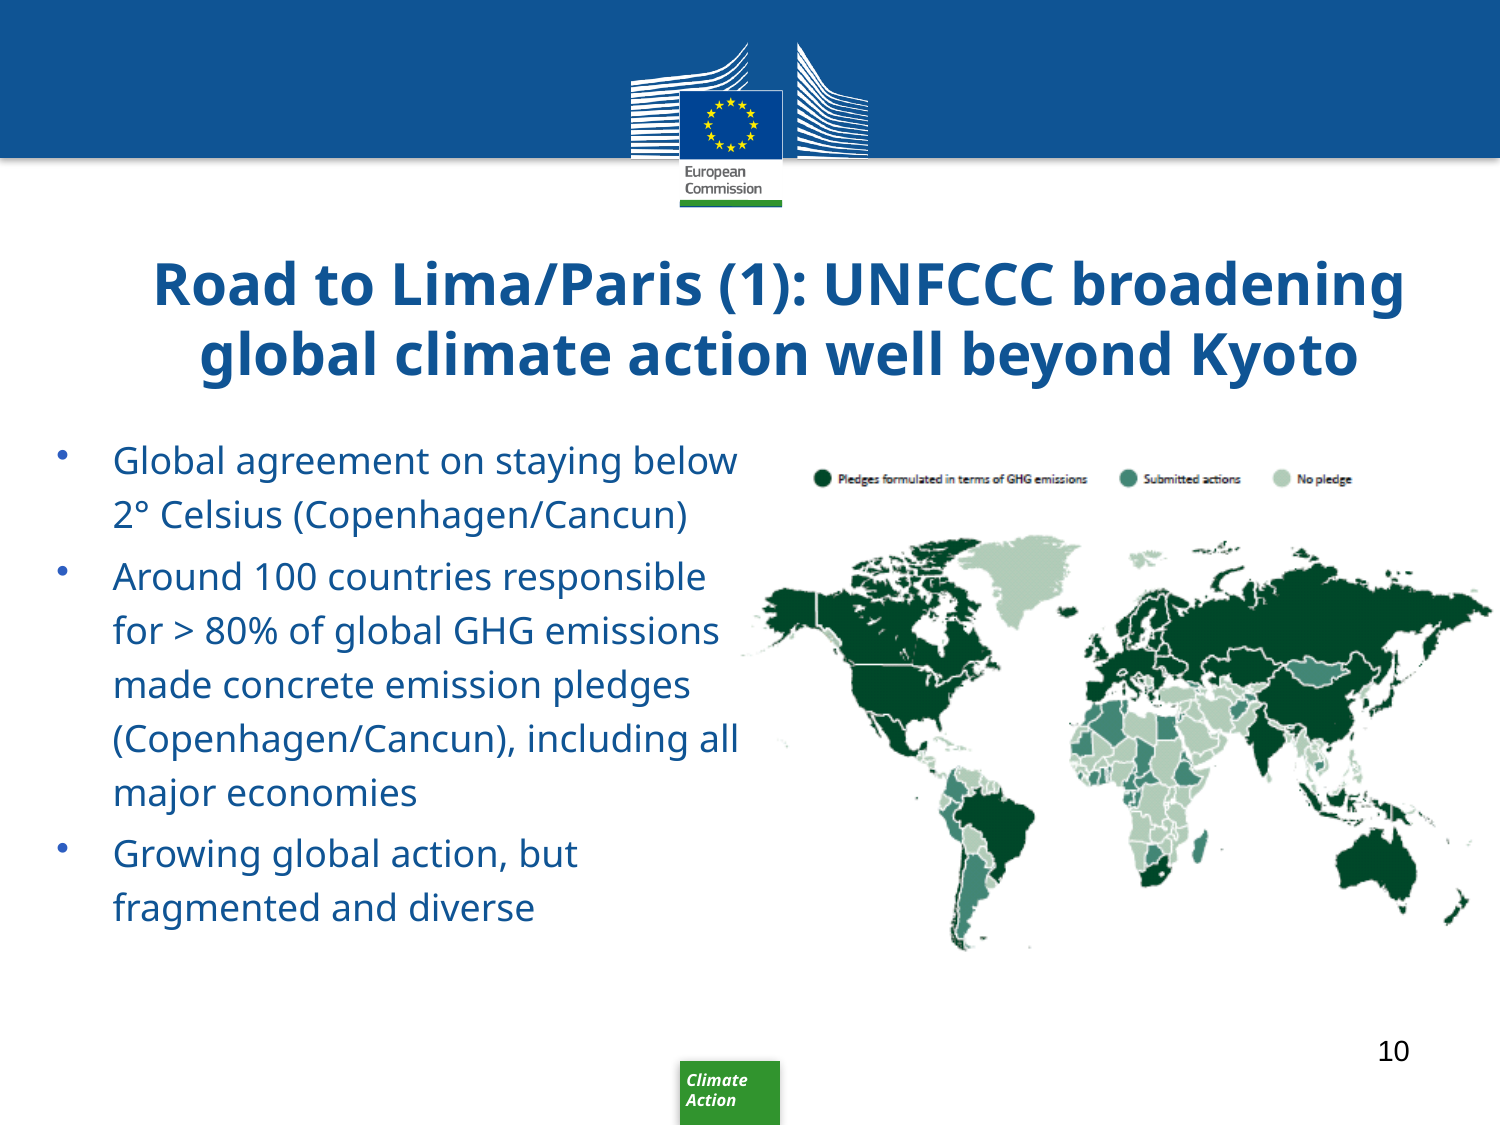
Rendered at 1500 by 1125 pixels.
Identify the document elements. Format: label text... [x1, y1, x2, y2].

slide_number 10 [1074, 1024, 1425, 1103]
picture [631, 42, 868, 208]
picture [737, 467, 1500, 965]
list Global agreement on staying below 2° Celsius (Copenhagen/Cancun) Around 100 countries responsible for > 80% of global GHG emissions made concrete emission pledges (Copenhagen/Cancun), including all major economies Growing global action, but fragmented and diverse [40, 420, 762, 1083]
title Road to Lima/Paris (1): UNFCCC broadening global climate action well beyond Kyoto [0, 239, 1500, 394]
